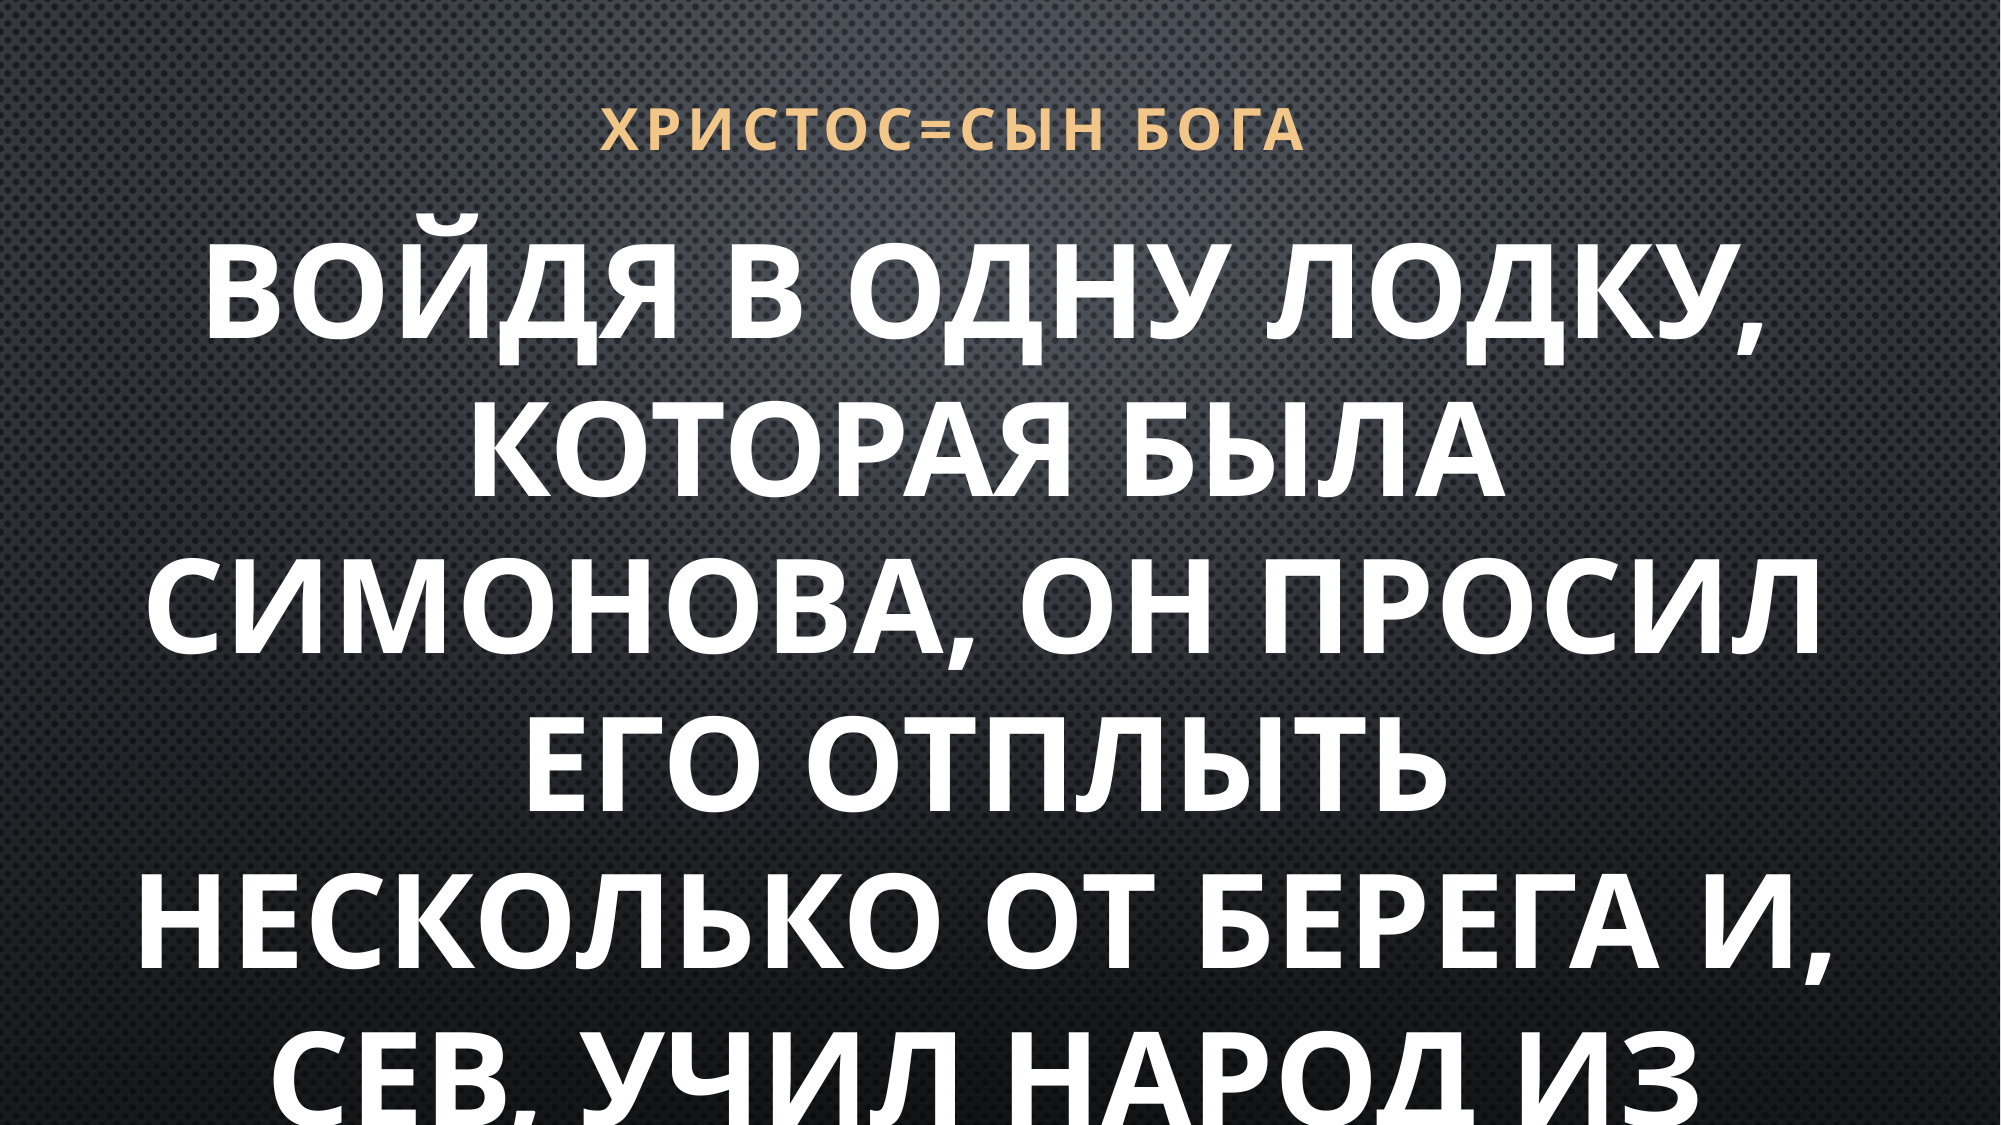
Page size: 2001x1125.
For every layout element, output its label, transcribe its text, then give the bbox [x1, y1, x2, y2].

subtitle Войдя в одну лодку, которая была Симонова, Он просил его отплыть несколько от берега и, сев, учил народ из лодки. [79, 200, 1892, 1071]
text_box ХРИСТОС=СЫН БОГА [327, 84, 1578, 170]
